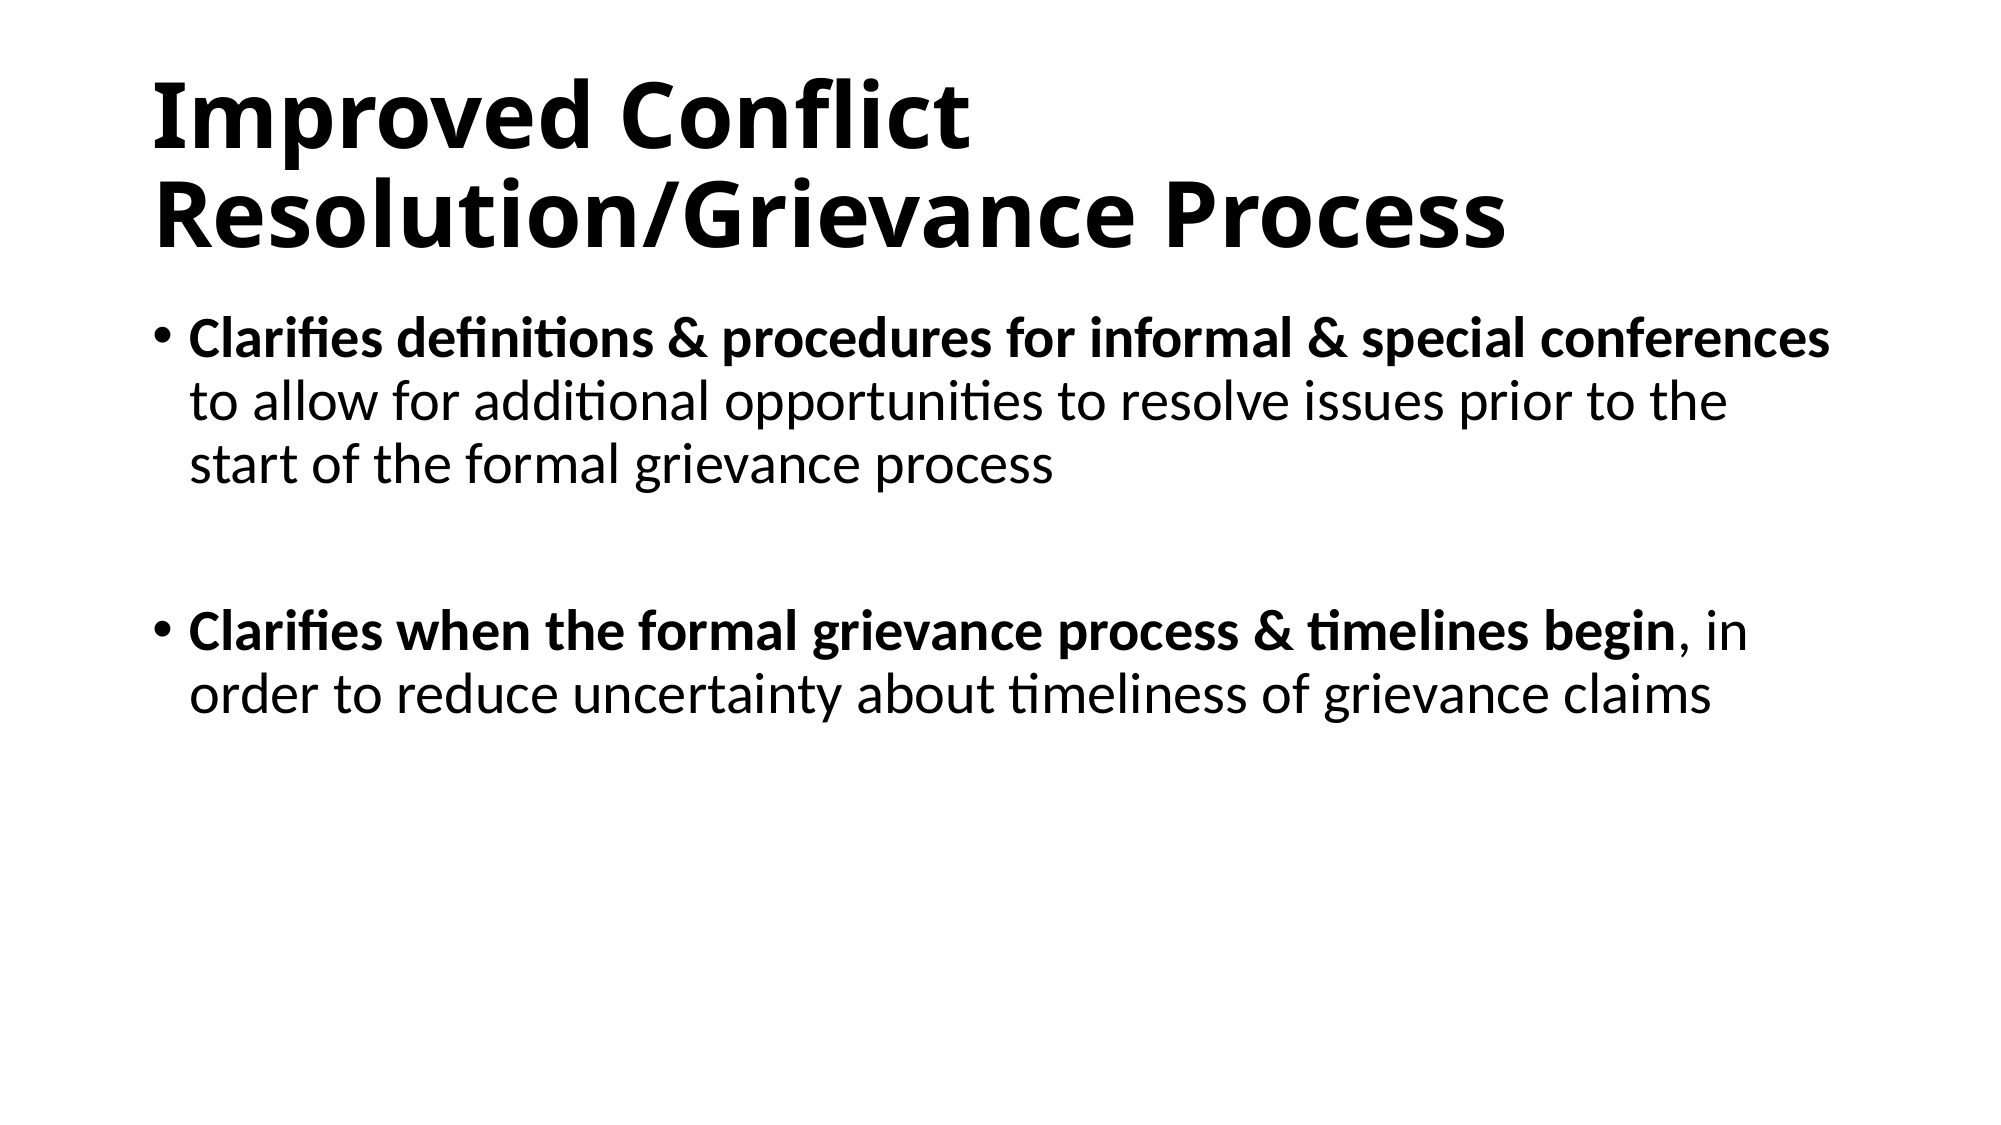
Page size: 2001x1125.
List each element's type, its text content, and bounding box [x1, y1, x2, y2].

title Improved Conflict Resolution/Grievance Process [137, 59, 1863, 278]
list Clarifies definitions & procedures for informal & special conferences to allow for additional opportunities to resolve issues prior to the start of the formal grievance process Clarifies when the formal grievance process & timelines begin, in order to reduce uncertainty about timeliness of grievance claims [137, 299, 1863, 1014]
